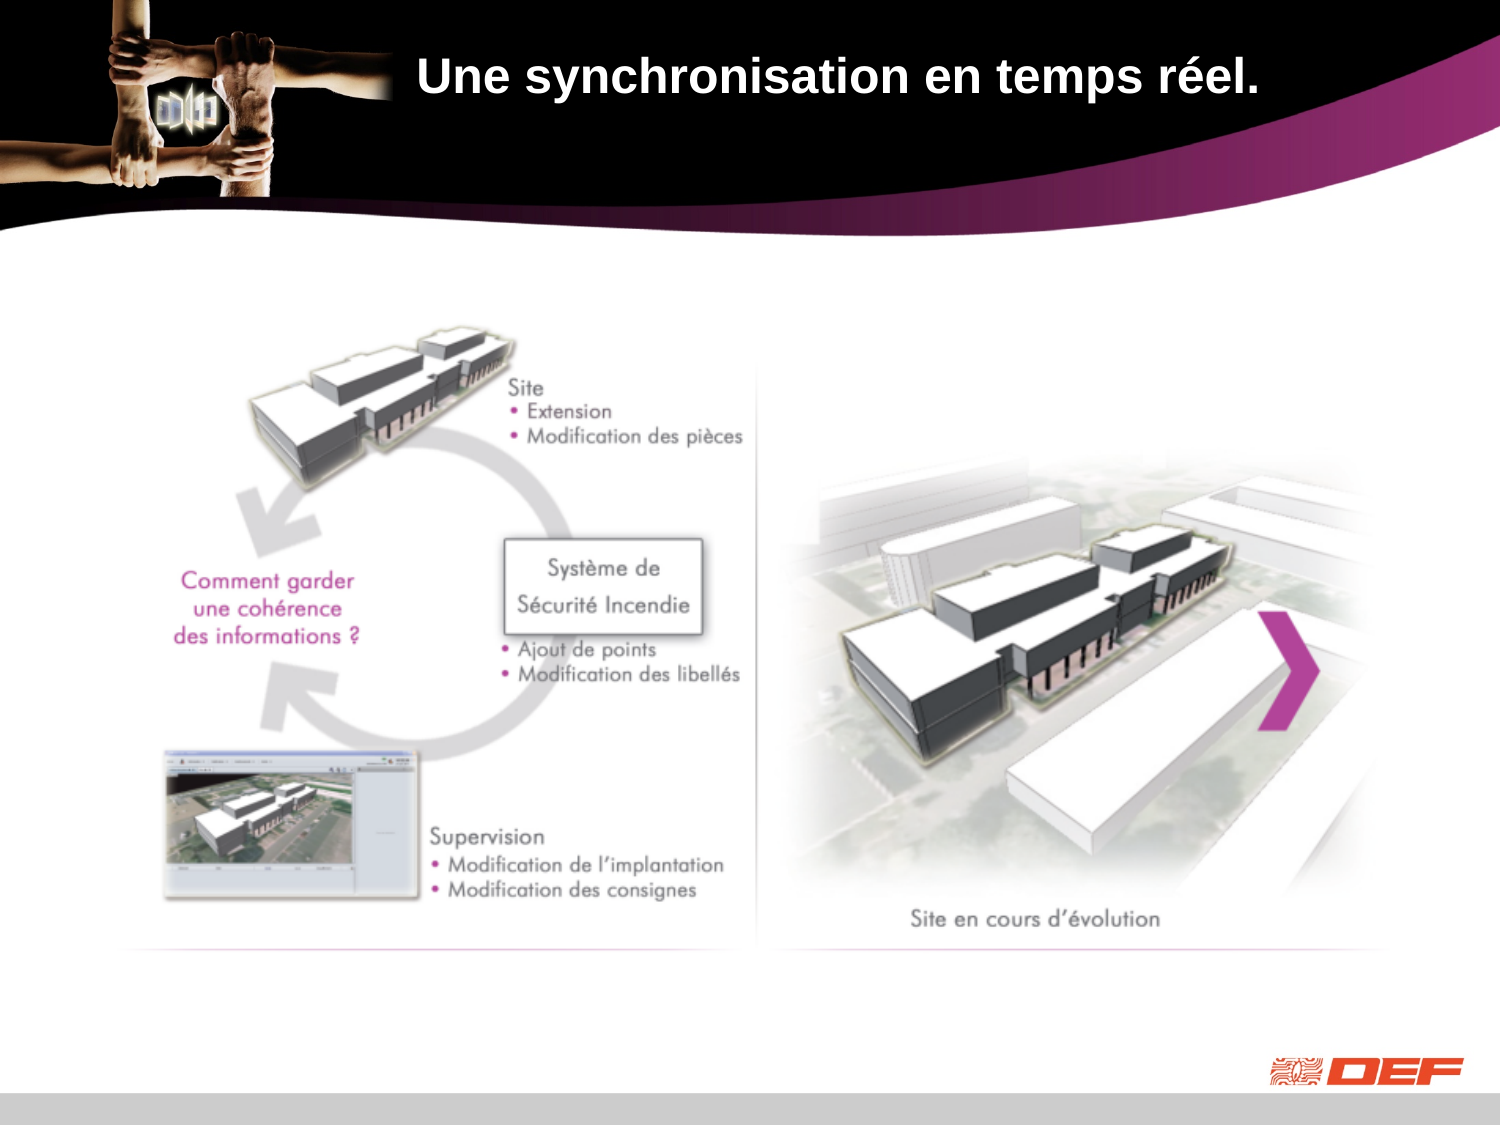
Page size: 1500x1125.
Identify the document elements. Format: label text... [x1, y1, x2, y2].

text_box Une synchronisation en temps réel. [177, 42, 1500, 149]
picture [0, 0, 1500, 1125]
